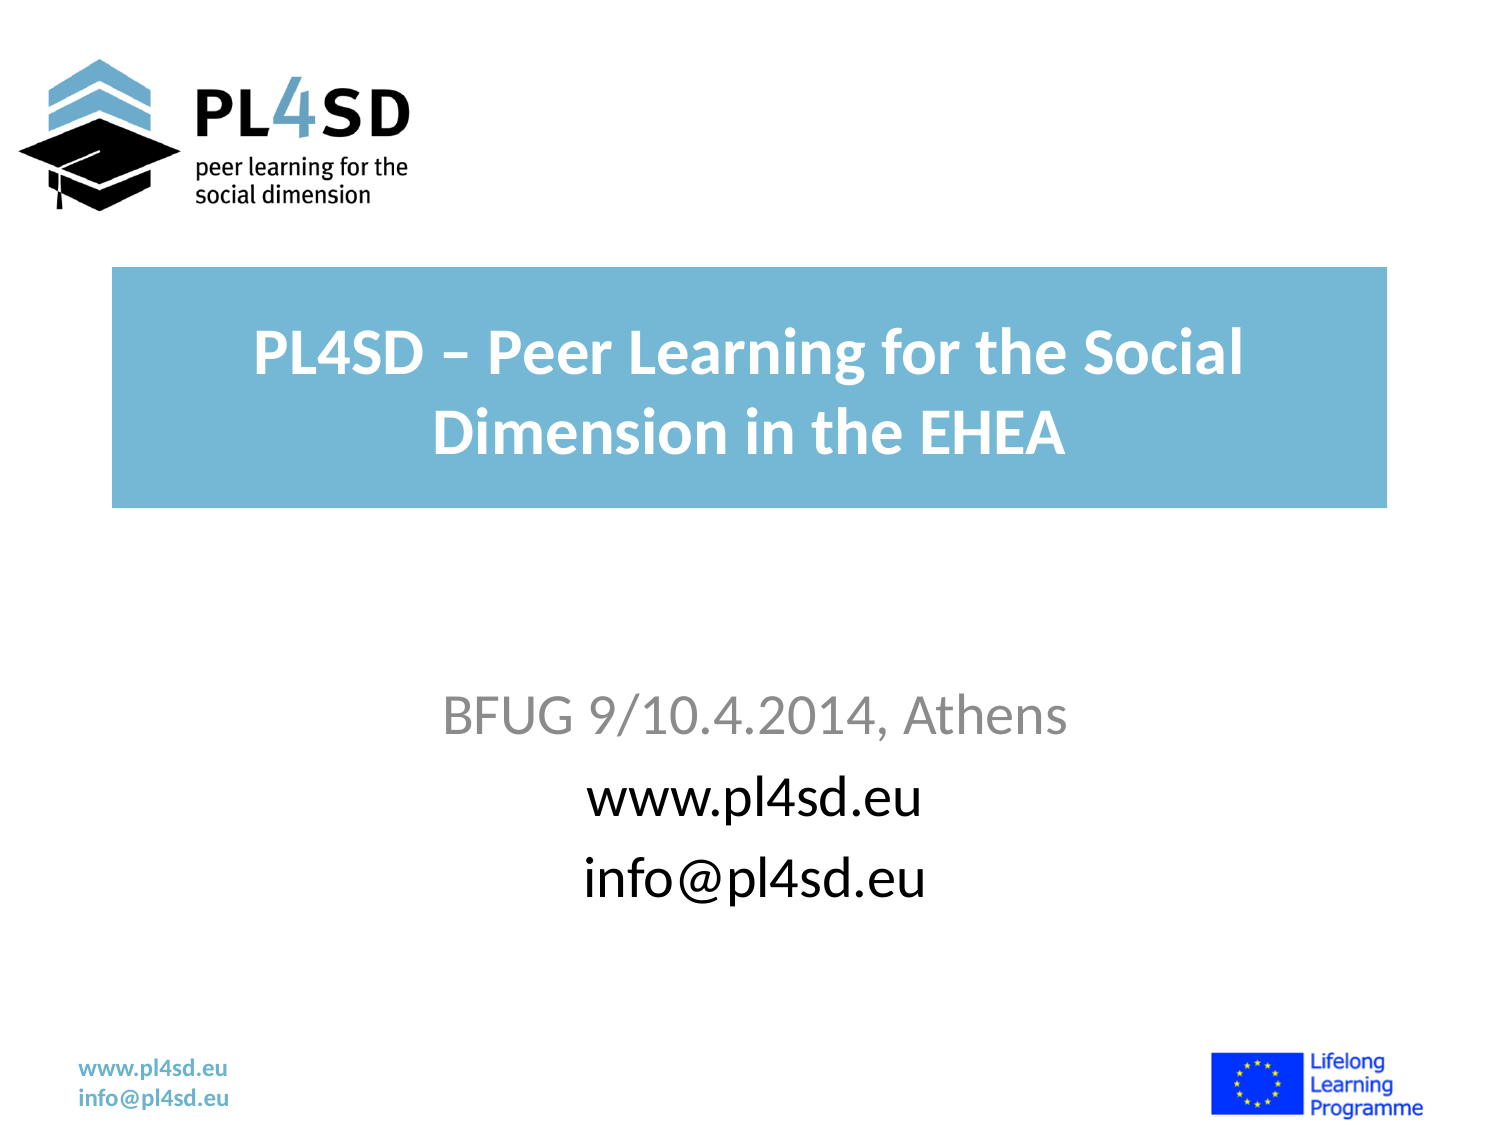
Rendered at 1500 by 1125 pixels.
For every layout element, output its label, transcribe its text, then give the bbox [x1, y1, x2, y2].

title PL4SD – Peer Learning for the Social Dimension in the EHEA [112, 267, 1388, 509]
picture [0, 42, 456, 235]
picture [1210, 1051, 1423, 1120]
subtitle BFUG 9/10.4.2014, Athens www.pl4sd.eu info@pl4sd.eu [230, 668, 1281, 929]
